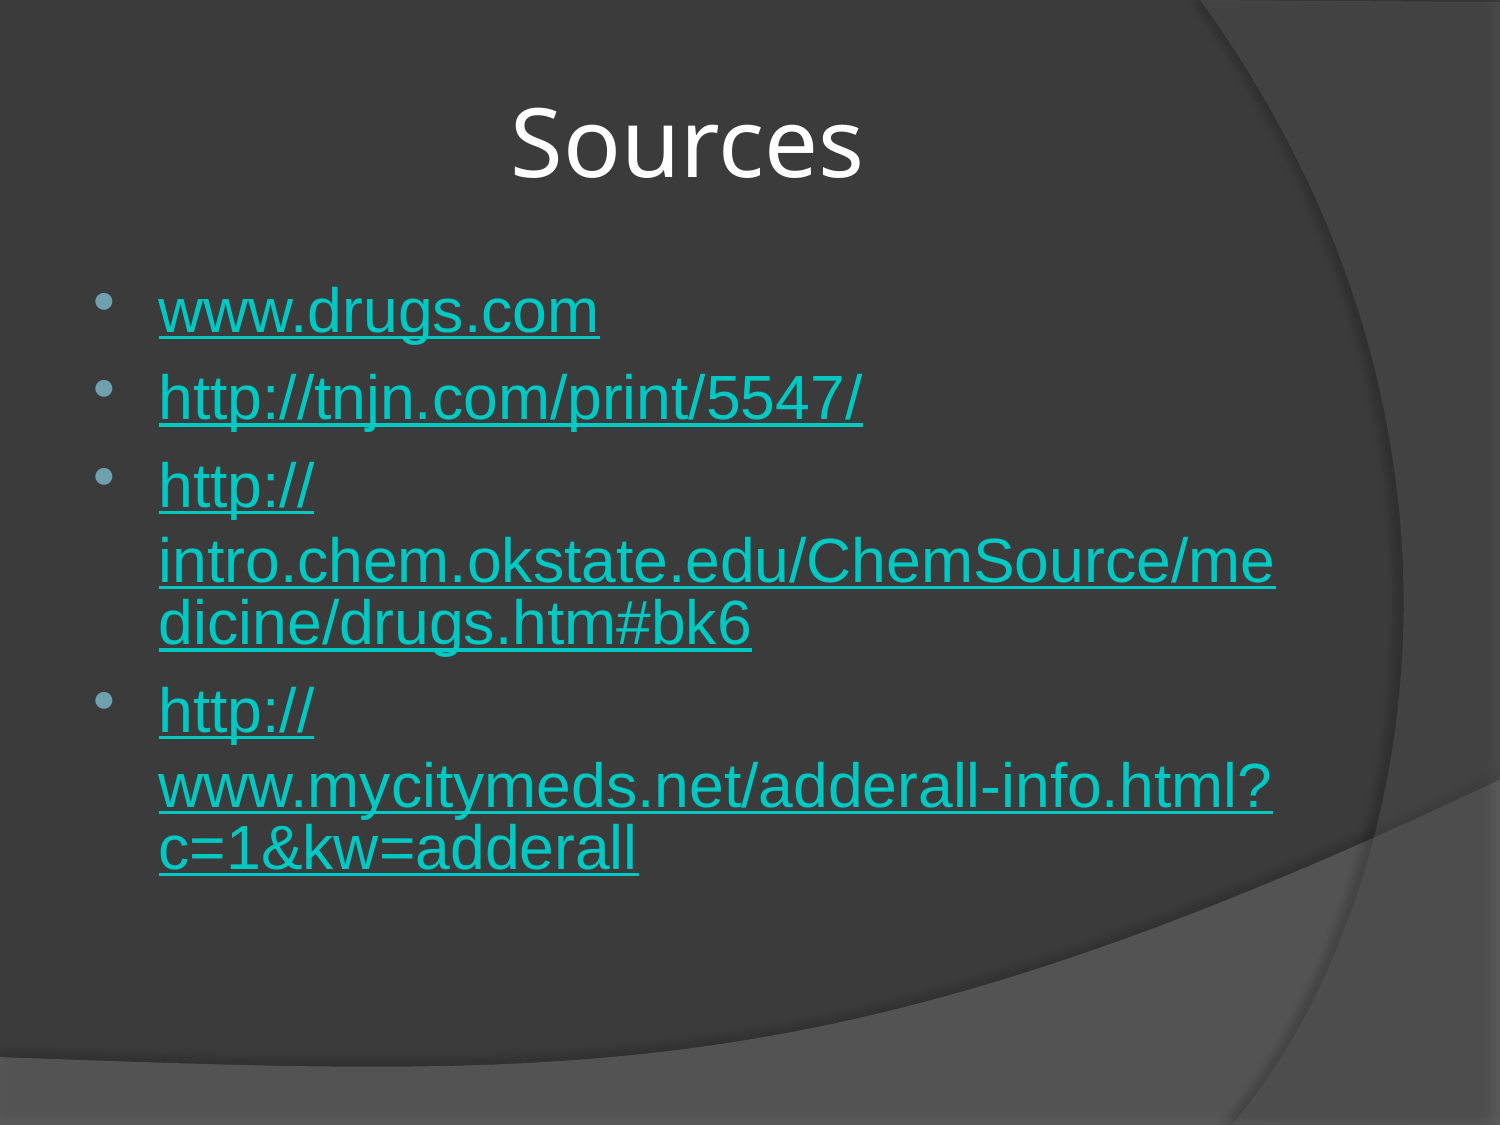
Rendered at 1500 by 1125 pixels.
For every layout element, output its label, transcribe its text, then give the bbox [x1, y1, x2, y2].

title Sources [75, 45, 1300, 233]
list www.drugs.com http://tnjn.com/print/5547/ http://intro.chem.okstate.edu/ChemSource/medicine/drugs.htm#bk6 http://www.mycitymeds.net/adderall-info.html?c=1&kw=adderall [75, 262, 1300, 1005]
